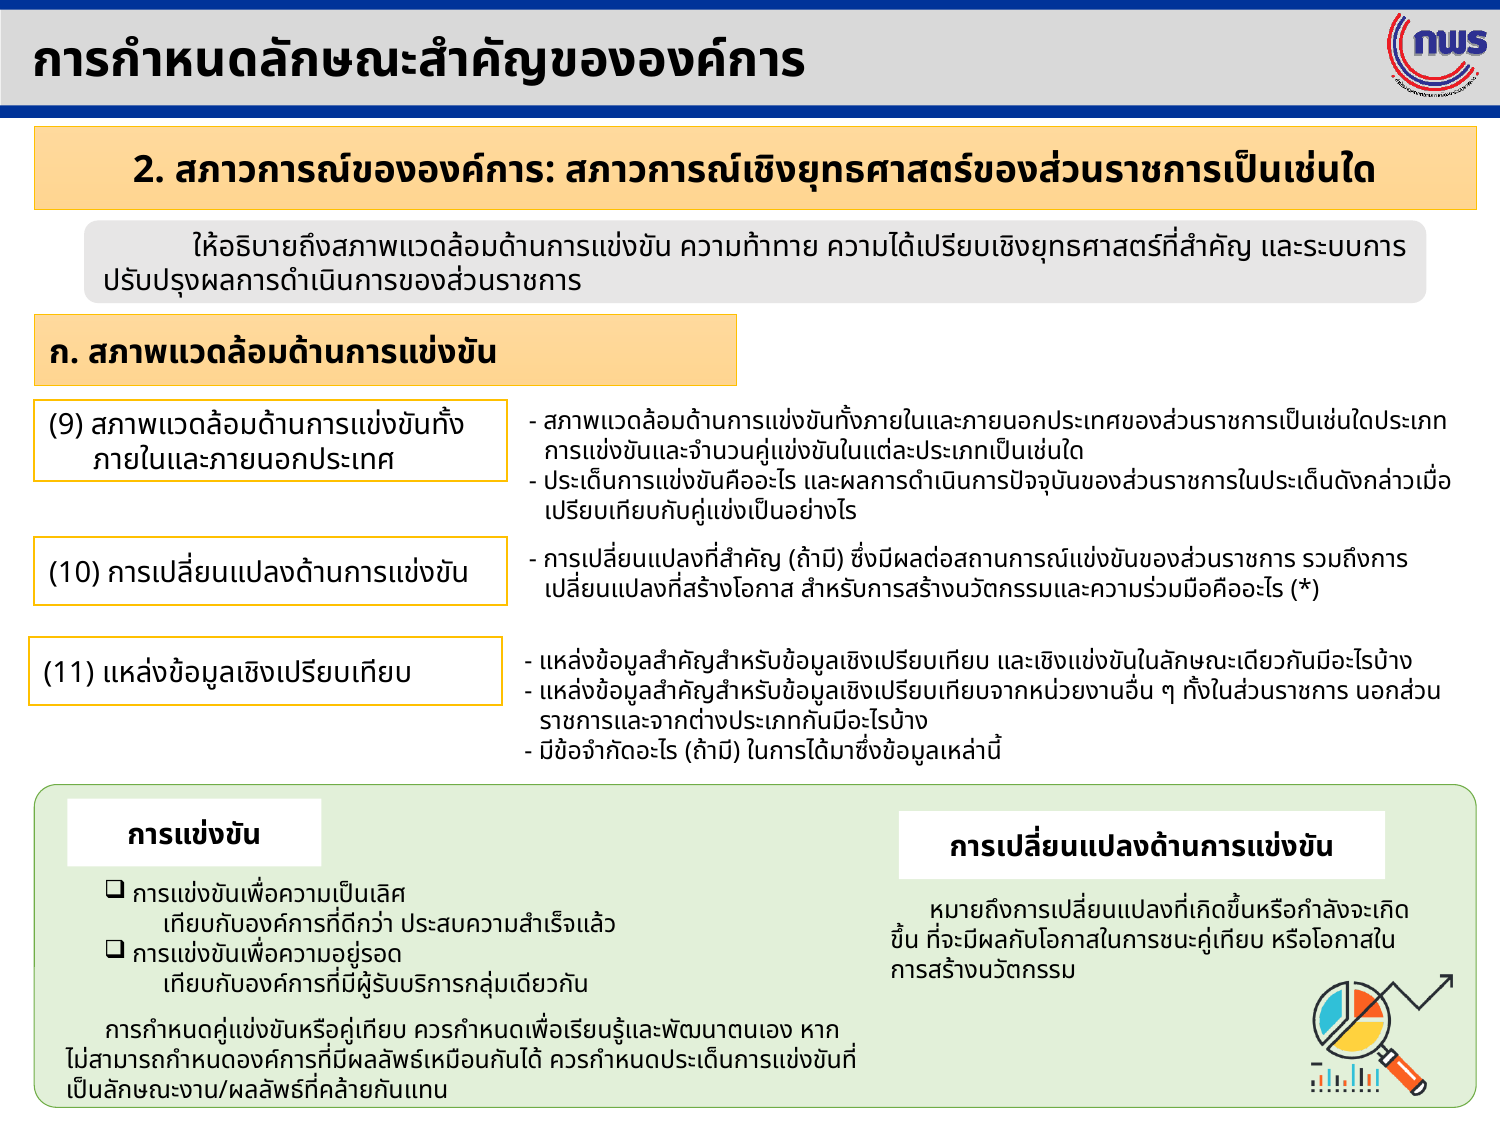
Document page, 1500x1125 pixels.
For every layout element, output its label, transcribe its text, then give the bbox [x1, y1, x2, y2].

text_box การกำหนดลักษณะสำคัญขององค์การ [0, 2, 1477, 97]
text_box - แหล่งข้อมูลสำคัญสำหรับข้อมูลเชิงเปรียบเทียบ และเชิงแข่งขันในลักษณะเดียวกันมีอะไรบ้าง - แหล่งข้อมูลสำคัญสำหรับข้อมูลเชิงเปรียบเทียบจากหน่วยงานอื่น ๆ ทั้งในส่วนราชการ นอกส่วนราชการและจากต่างประเภทกันมีอะไรบ้าง - มีข้อจำกัดอะไร (ถ้ามี) ในการได้มาซึ่งข้อมูลเหล่านี้ [509, 637, 1481, 772]
text_box การกำหนดคู่แข่งขันหรือคู่เทียบ ควรกำหนดเพื่อเรียนรู้และพัฒนาตนเอง หากไม่สามารถกำหนดองค์การที่มีผลลัพธ์เหมือนกันได้ ควรกำหนดประเด็นการแข่งขันที่เป็นลักษณะงาน/ผลลัพธ์ที่คล้ายกันแทน [51, 1005, 876, 1111]
text_box ให้อธิบายถึงสภาพแวดล้อมด้านการแข่งขัน ความท้าทาย ความได้เปรียบเชิงยุทธศาสตร์ที่สำคัญ และระบบการปรับปรุงผลการดำเนินการของส่วนราชการ [83, 219, 1428, 305]
text_box (11) แหล่งข้อมูลเชิงเปรียบเทียบ [28, 636, 503, 706]
text_box - สภาพแวดล้อมด้านการแข่งขันทั้งภายในและภายนอกประเทศของส่วนราชการเป็นเช่นใดประเภทการแข่งขันและจำนวนคู่แข่งขันในแต่ละประเภทเป็นเช่นใด - ประเด็นการแข่งขันคืออะไร และผลการดำเนินการปัจจุบันของส่วนราชการในประเด็นดังกล่าวเมื่อเปรียบเทียบกับคู่แข่งเป็นอย่างไร [513, 397, 1483, 532]
text_box 2. สภาวการณ์ขององค์การ: สภาวการณ์เชิงยุทธศาสตร์ของส่วนราชการเป็นเช่นใด [34, 126, 1477, 210]
picture [1311, 974, 1453, 1096]
text_box หมายถึงการเปลี่ยนแปลงที่เกิดขึ้นหรือกำลังจะเกิดขึ้น ที่จะมีผลกับโอกาสในการชนะคู่เทียบ หรือโอกาสในการสร้างนวัตกรรม [875, 886, 1429, 991]
text_box (9) สภาพแวดล้อมด้านการแข่งขันทั้งภายในและภายนอกประเทศ [33, 399, 508, 482]
text_box การแข่งขันเพื่อความเป็นเลิศ เทียบกับองค์การที่ดีกว่า ประสบความสำเร็จแล้ว การแข่งขันเพื่อความอยู่รอด เทียบกับองค์การที่มีผู้รับบริการกลุ่มเดียวกัน [89, 870, 742, 1005]
text_box (10) การเปลี่ยนแปลงด้านการแข่งขัน [33, 536, 508, 606]
text_box [33, 784, 1477, 1108]
text_box การเปลี่ยนแปลงด้านการแข่งขัน [898, 810, 1386, 880]
text_box การแข่งขัน [66, 798, 322, 867]
text_box ก. สภาพแวดล้อมด้านการแข่งขัน [34, 314, 737, 386]
picture [1477, 13, 1487, 97]
text_box - การเปลี่ยนแปลงที่สำคัญ (ถ้ามี) ซึ่งมีผลต่อสถานการณ์แข่งขันของส่วนราชการ รวมถึงการเปลี่ยนแปลงที่สร้างโอกาส สำหรับการสร้างนวัตกรรมและความร่วมมือคืออะไร (*) [513, 535, 1483, 610]
